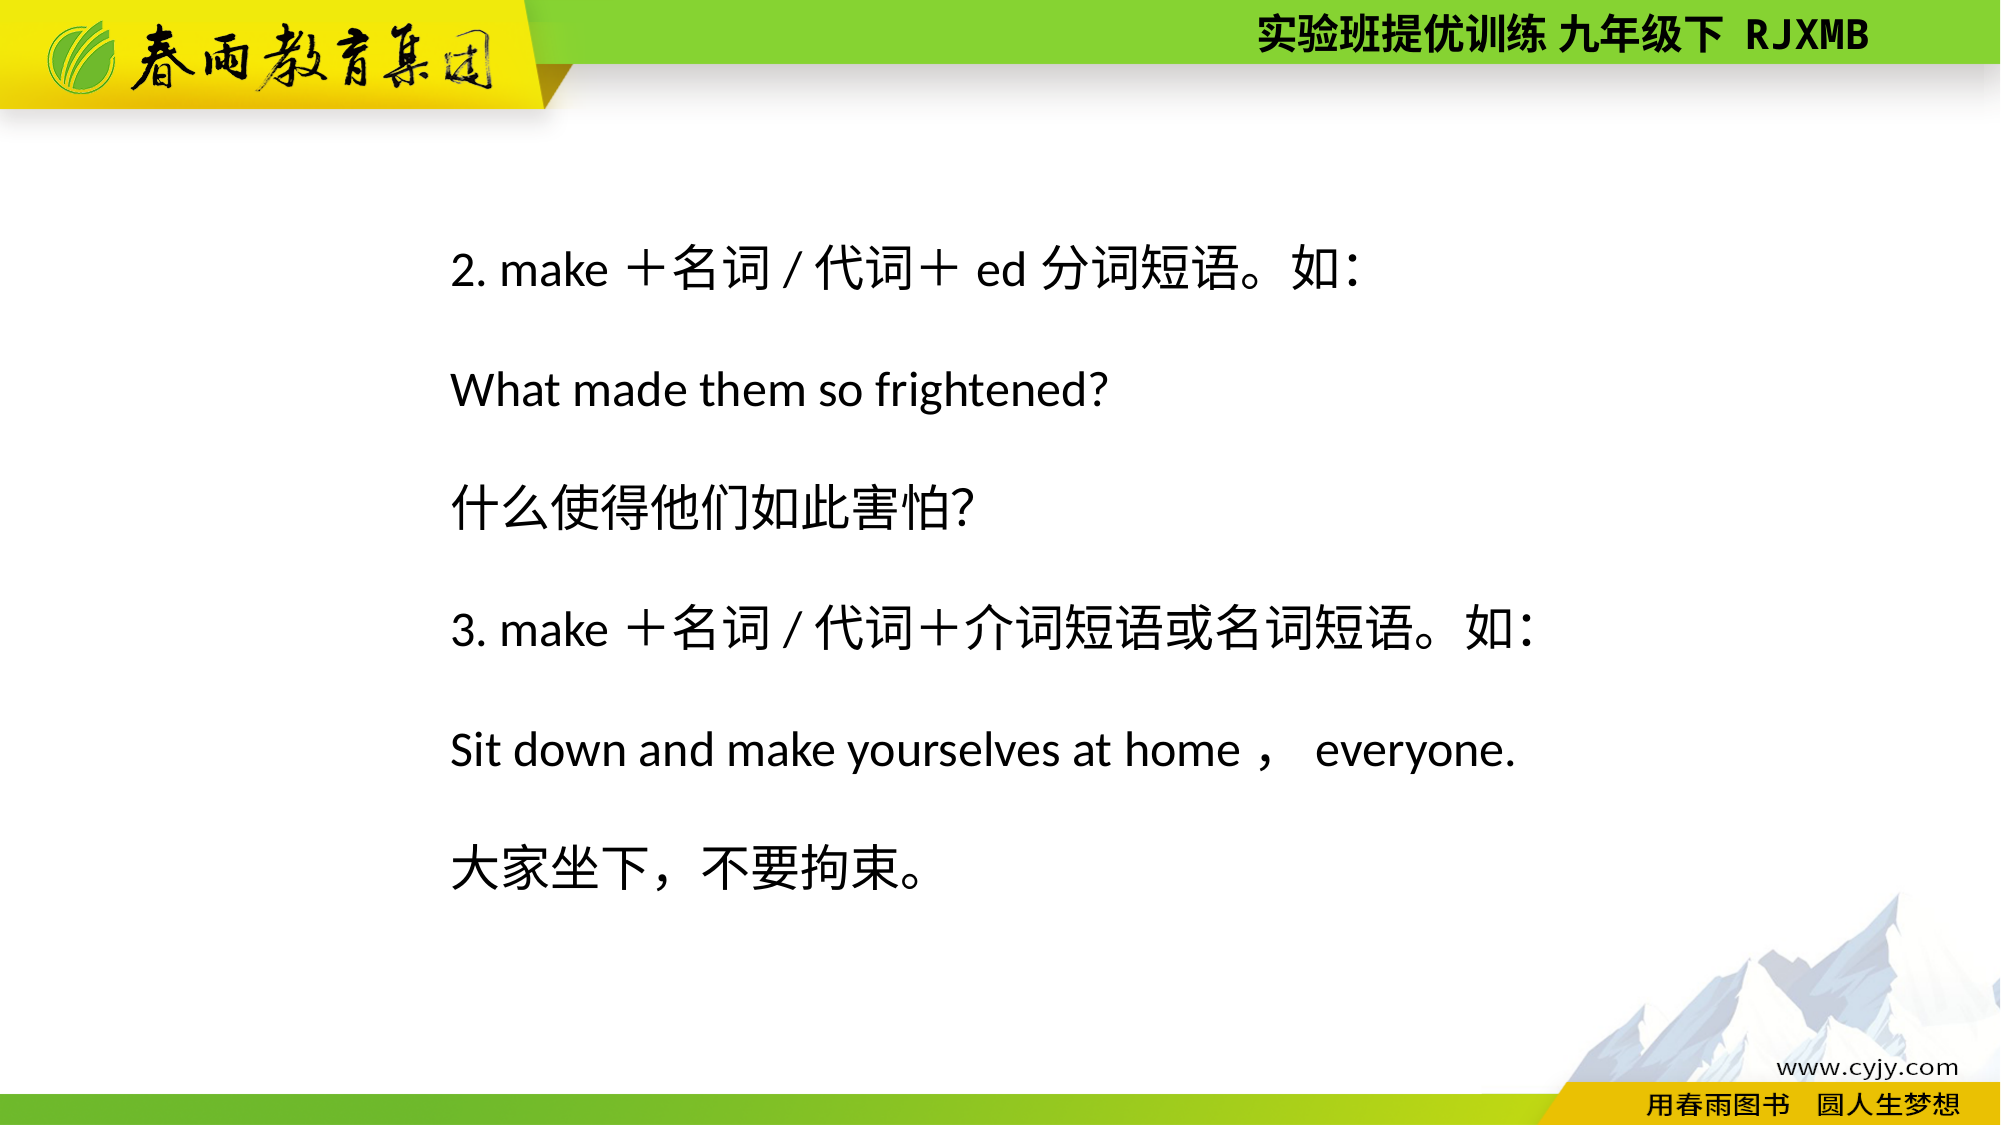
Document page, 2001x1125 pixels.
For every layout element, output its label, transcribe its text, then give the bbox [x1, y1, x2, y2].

text_box 2. make＋名词/代词＋ed分词短语。如： What made them so frightened? 什么使得他们如此害怕？ 3. make＋名词/代词＋介词短语或名词短语。如： Sit down and make yourselves at home，everyone. 大家坐下，不要拘束。 [335, 169, 1756, 904]
picture [0, 0, 2001, 1125]
